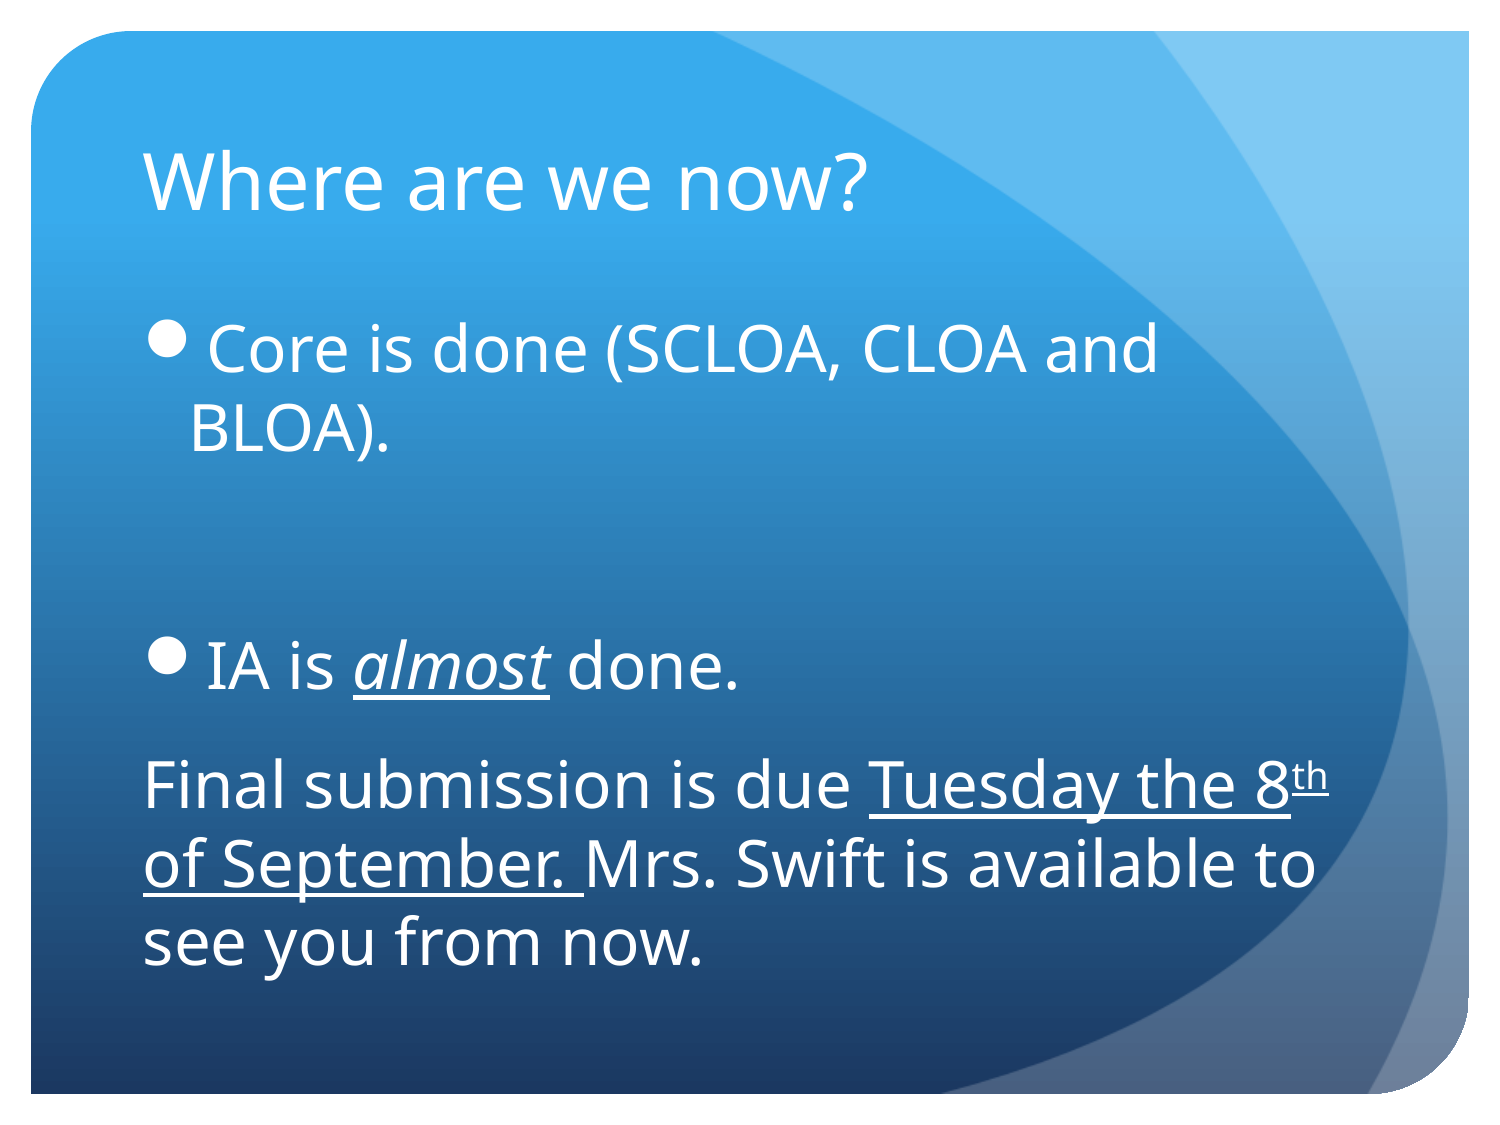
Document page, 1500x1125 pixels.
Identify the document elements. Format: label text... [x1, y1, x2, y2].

list Core is done (SCLOA, CLOA and BLOA). IA is almost done. Final submission is due Tuesday the 8th of September. Mrs. Swift is available to see you from now. [127, 299, 1372, 991]
picture [24, 30, 1473, 1094]
title Where are we now? [127, 62, 1372, 234]
